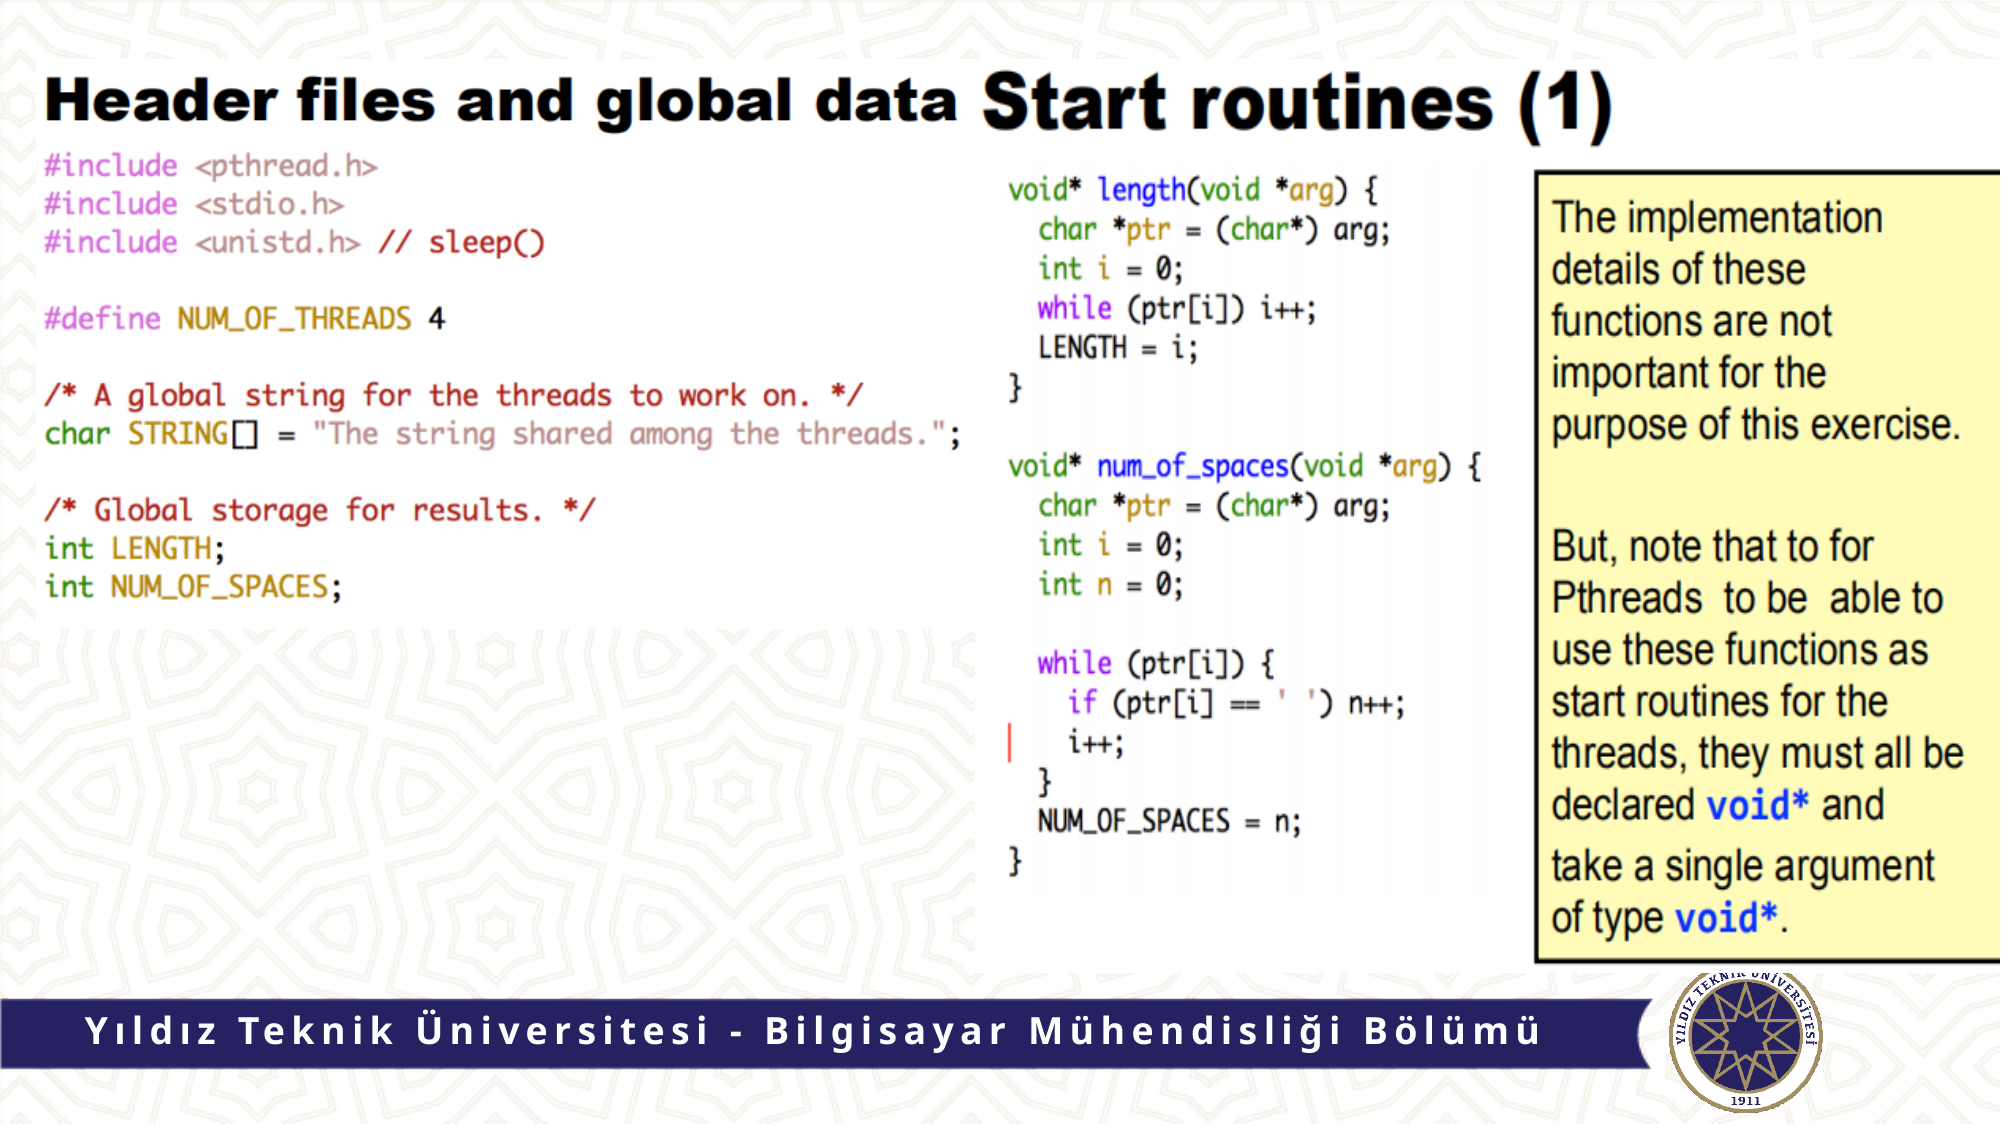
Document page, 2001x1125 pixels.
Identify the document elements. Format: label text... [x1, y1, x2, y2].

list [36, 59, 974, 629]
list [974, 59, 2000, 973]
picture [0, 0, 2000, 1125]
footer Yıldız Teknik Üniversitesi - Bilgisayar Mühendisliği Bölümü [0, 997, 1628, 1069]
